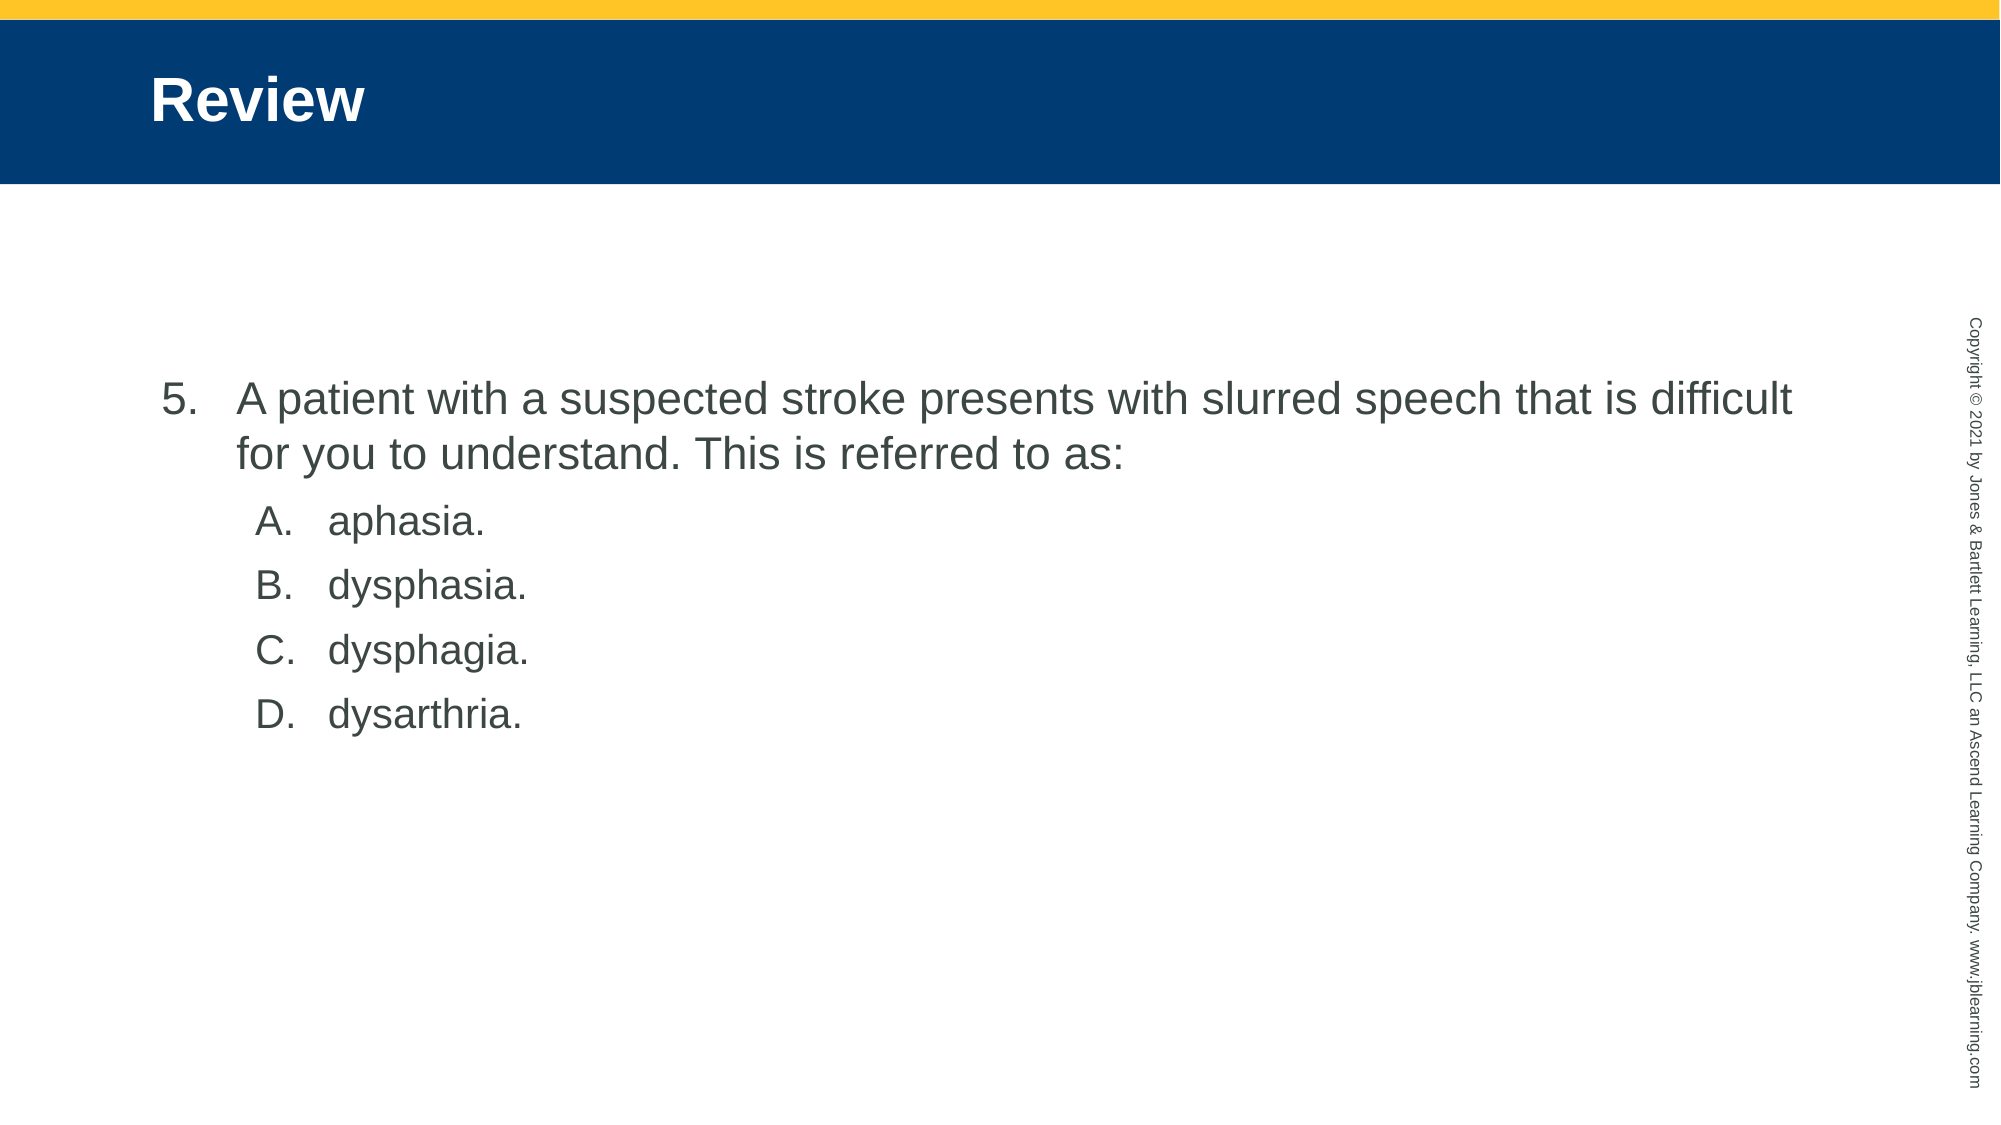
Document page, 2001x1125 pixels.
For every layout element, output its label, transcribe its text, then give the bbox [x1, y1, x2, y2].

list A patient with a suspected stroke presents with slurred speech that is difficult for you to understand. This is referred to as: aphasia. dysphasia. dysphagia. dysarthria. [146, 361, 1859, 1016]
title Review [0, 19, 2000, 185]
